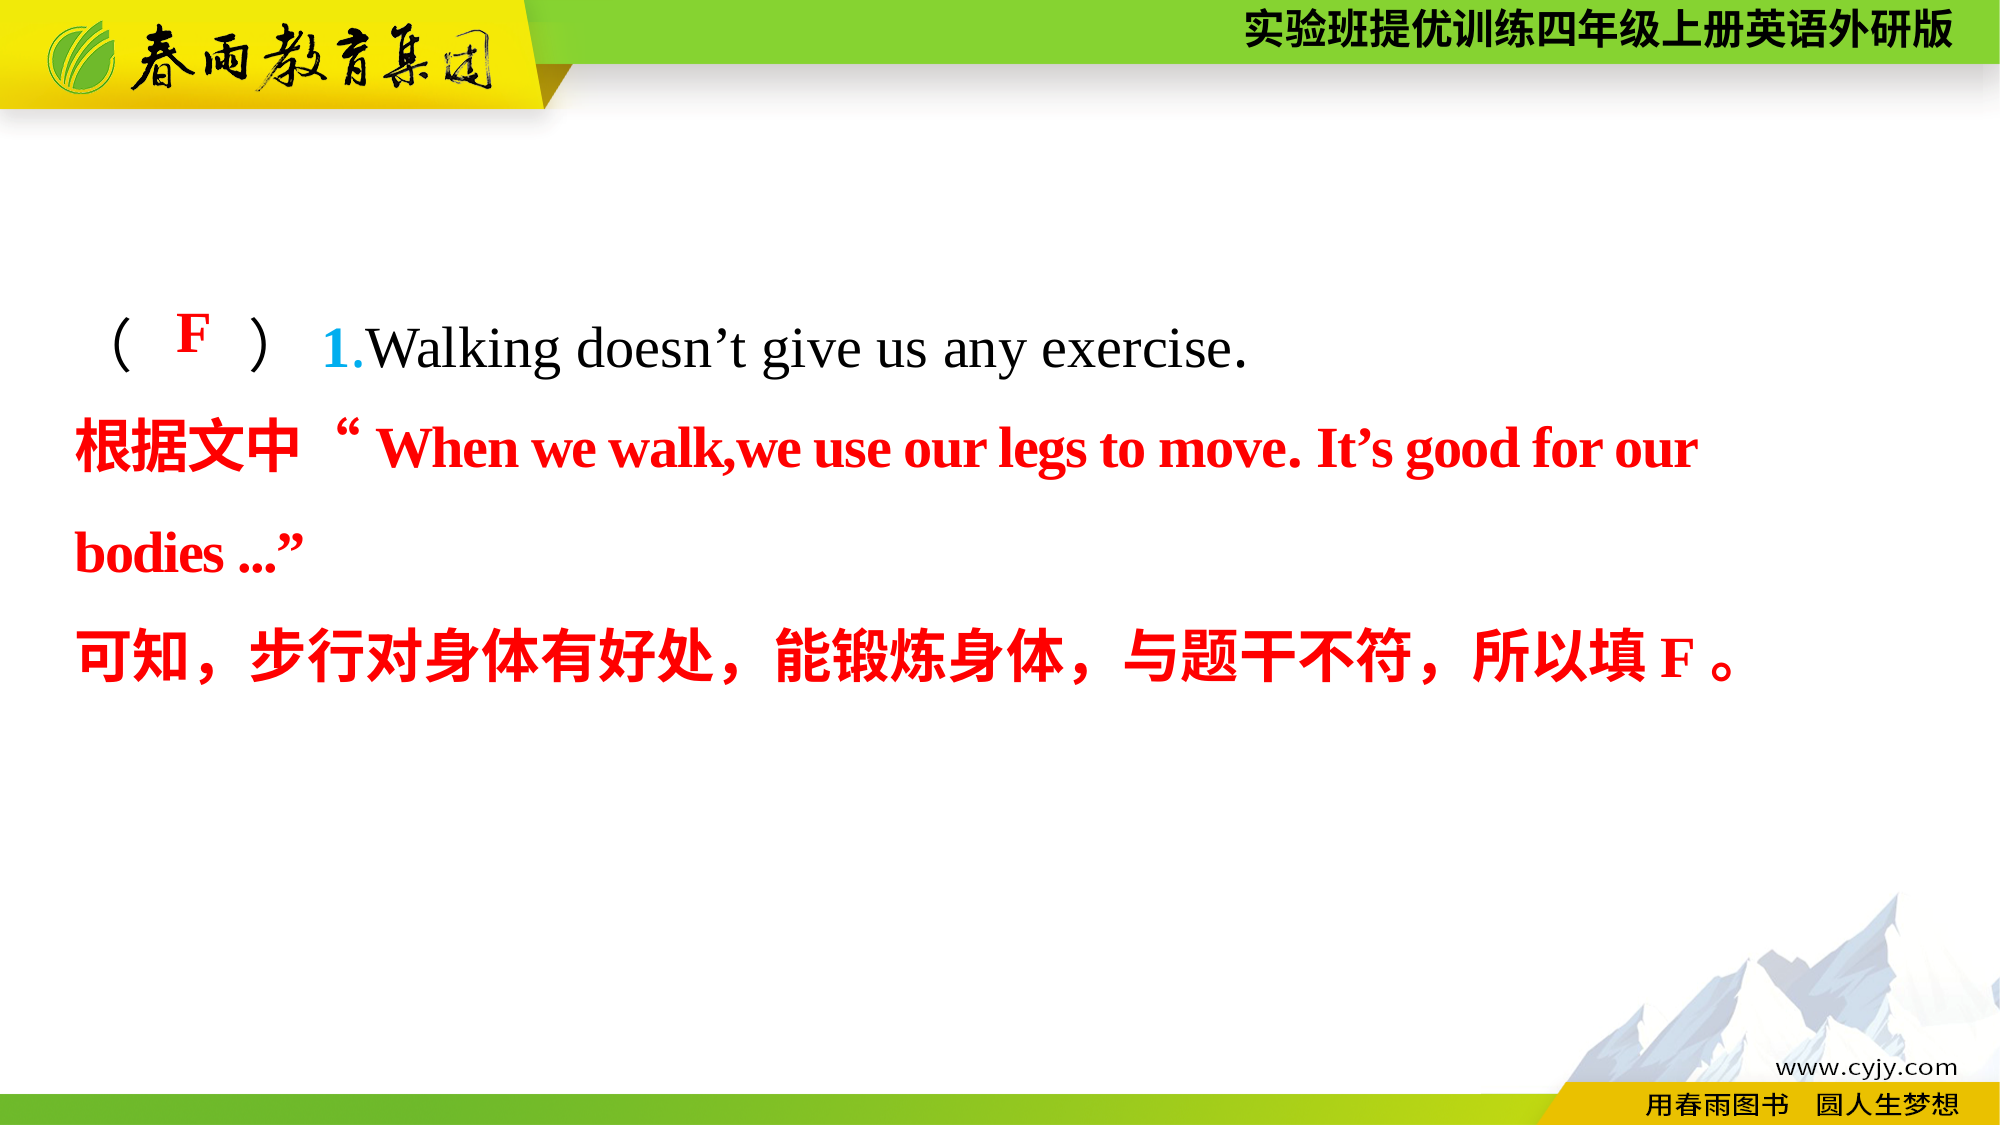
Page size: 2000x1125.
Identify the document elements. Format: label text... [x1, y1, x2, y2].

list （ ）1.Walking doesn’t give us any exercise. [59, 267, 1944, 366]
text_box F [161, 286, 227, 366]
picture [0, 0, 2000, 1125]
text_box 根据文中“When we walk,we use our legs to move. It’s good for our bodies ...” 可知，步行对身体有好处，能锻炼身体，与题干不符，所以填F。 [59, 366, 1944, 697]
